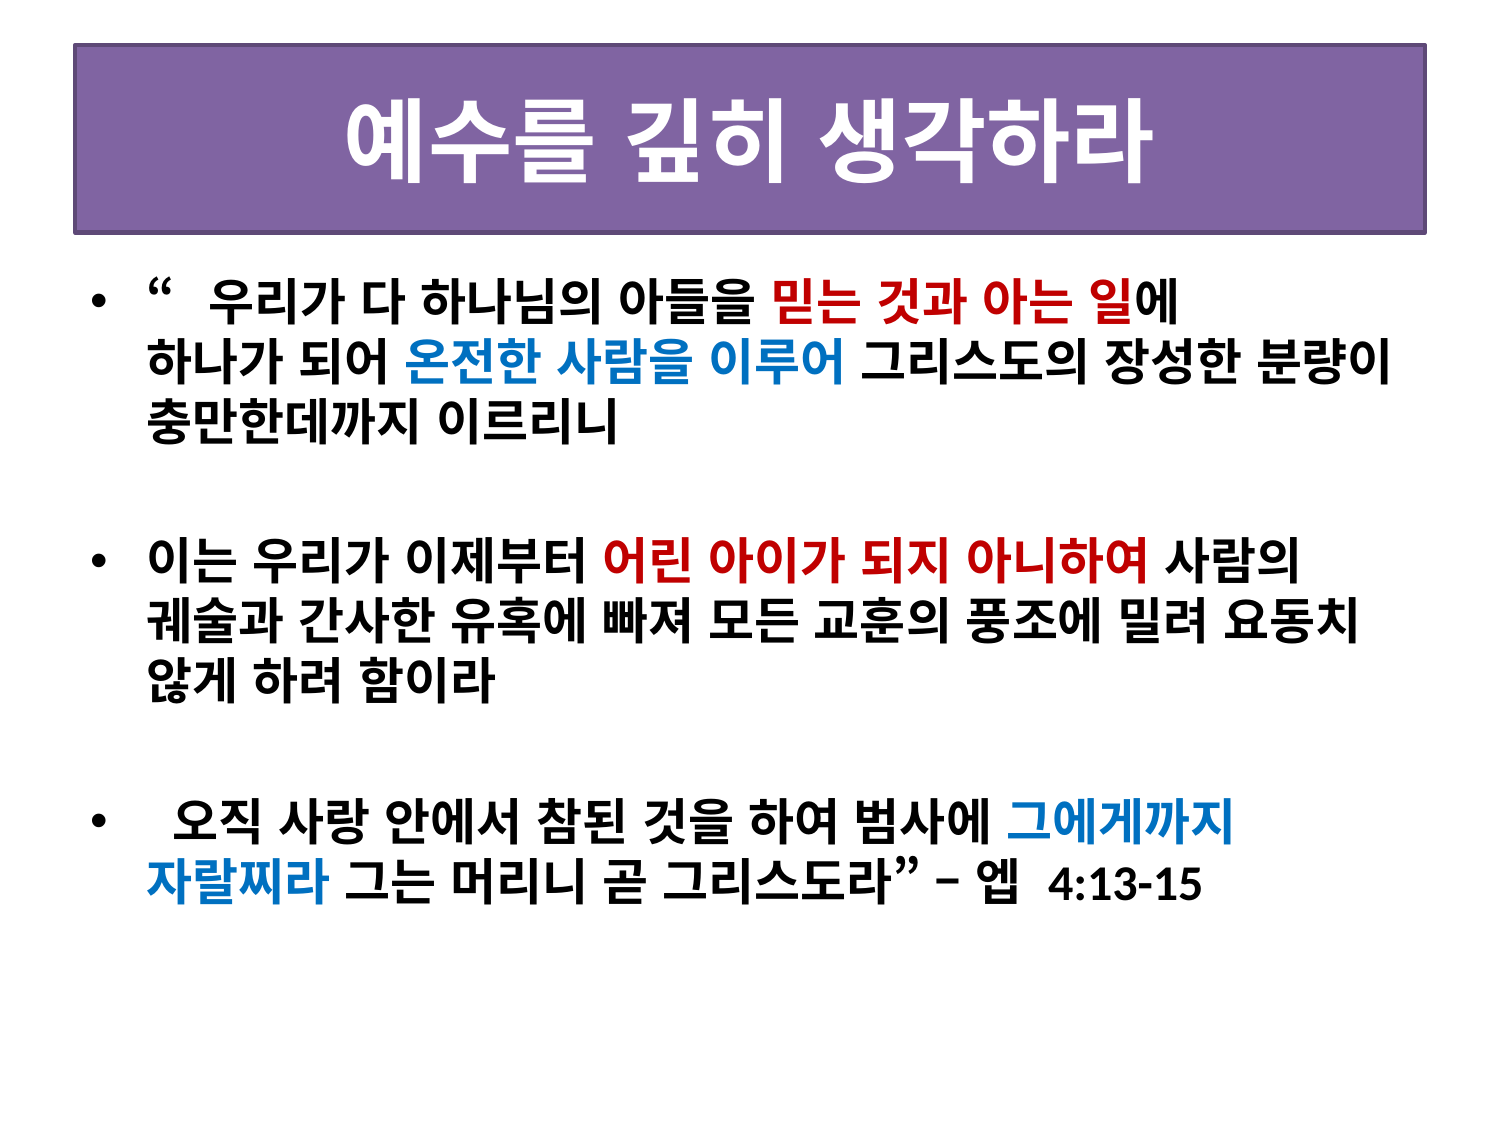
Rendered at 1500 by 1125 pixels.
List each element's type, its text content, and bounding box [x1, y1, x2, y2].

list “우리가 다 하나님의 아들을 믿는 것과 아는 일에 하나가 되어 온전한 사람을 이루어 그리스도의 장성한 분량이 충만한데까지 이르리니 이는 우리가 이제부터 어린 아이가 되지 아니하여 사람의 궤술과 간사한 유혹에 빠져 모든 교훈의 풍조에 밀려 요동치 않게 하려 함이라 오직 사랑 안에서 참된 것을 하여 범사에 그에게까지 자랄찌라 그는 머리니 곧 그리스도라” – 엡 4:13-15 [75, 262, 1425, 1005]
title 예수를 깊히 생각하라 [73, 43, 1427, 235]
